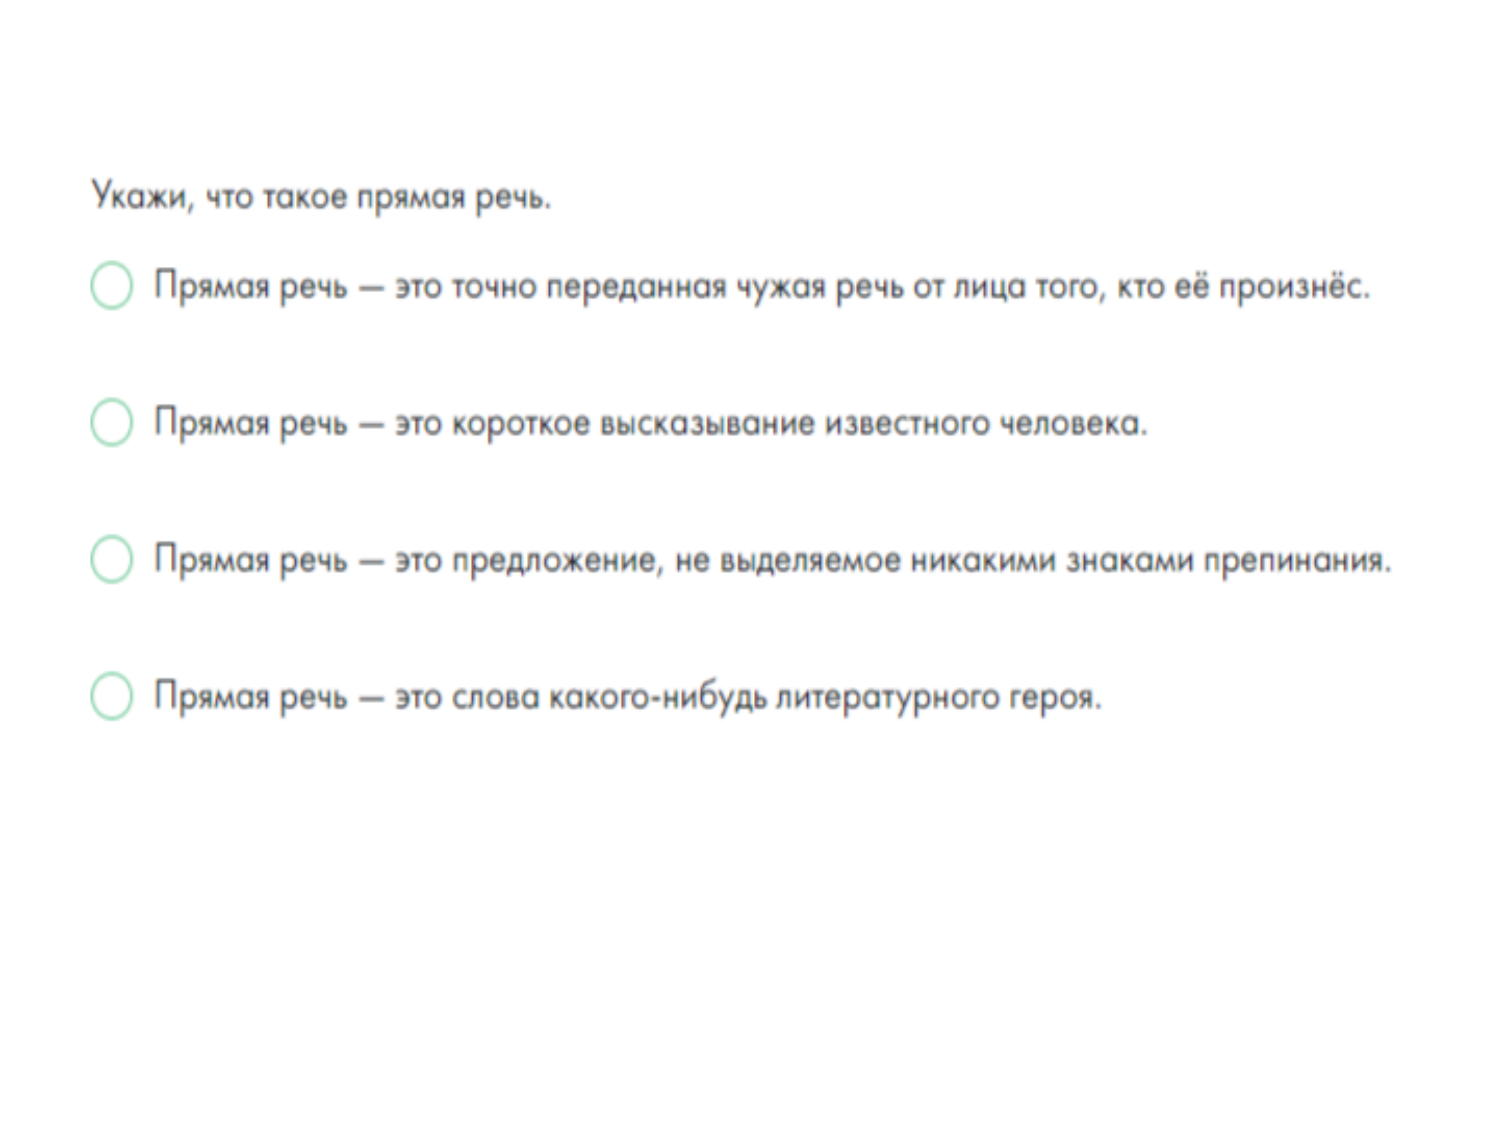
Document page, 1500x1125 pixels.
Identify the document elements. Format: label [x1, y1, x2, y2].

picture [64, 148, 1417, 882]
